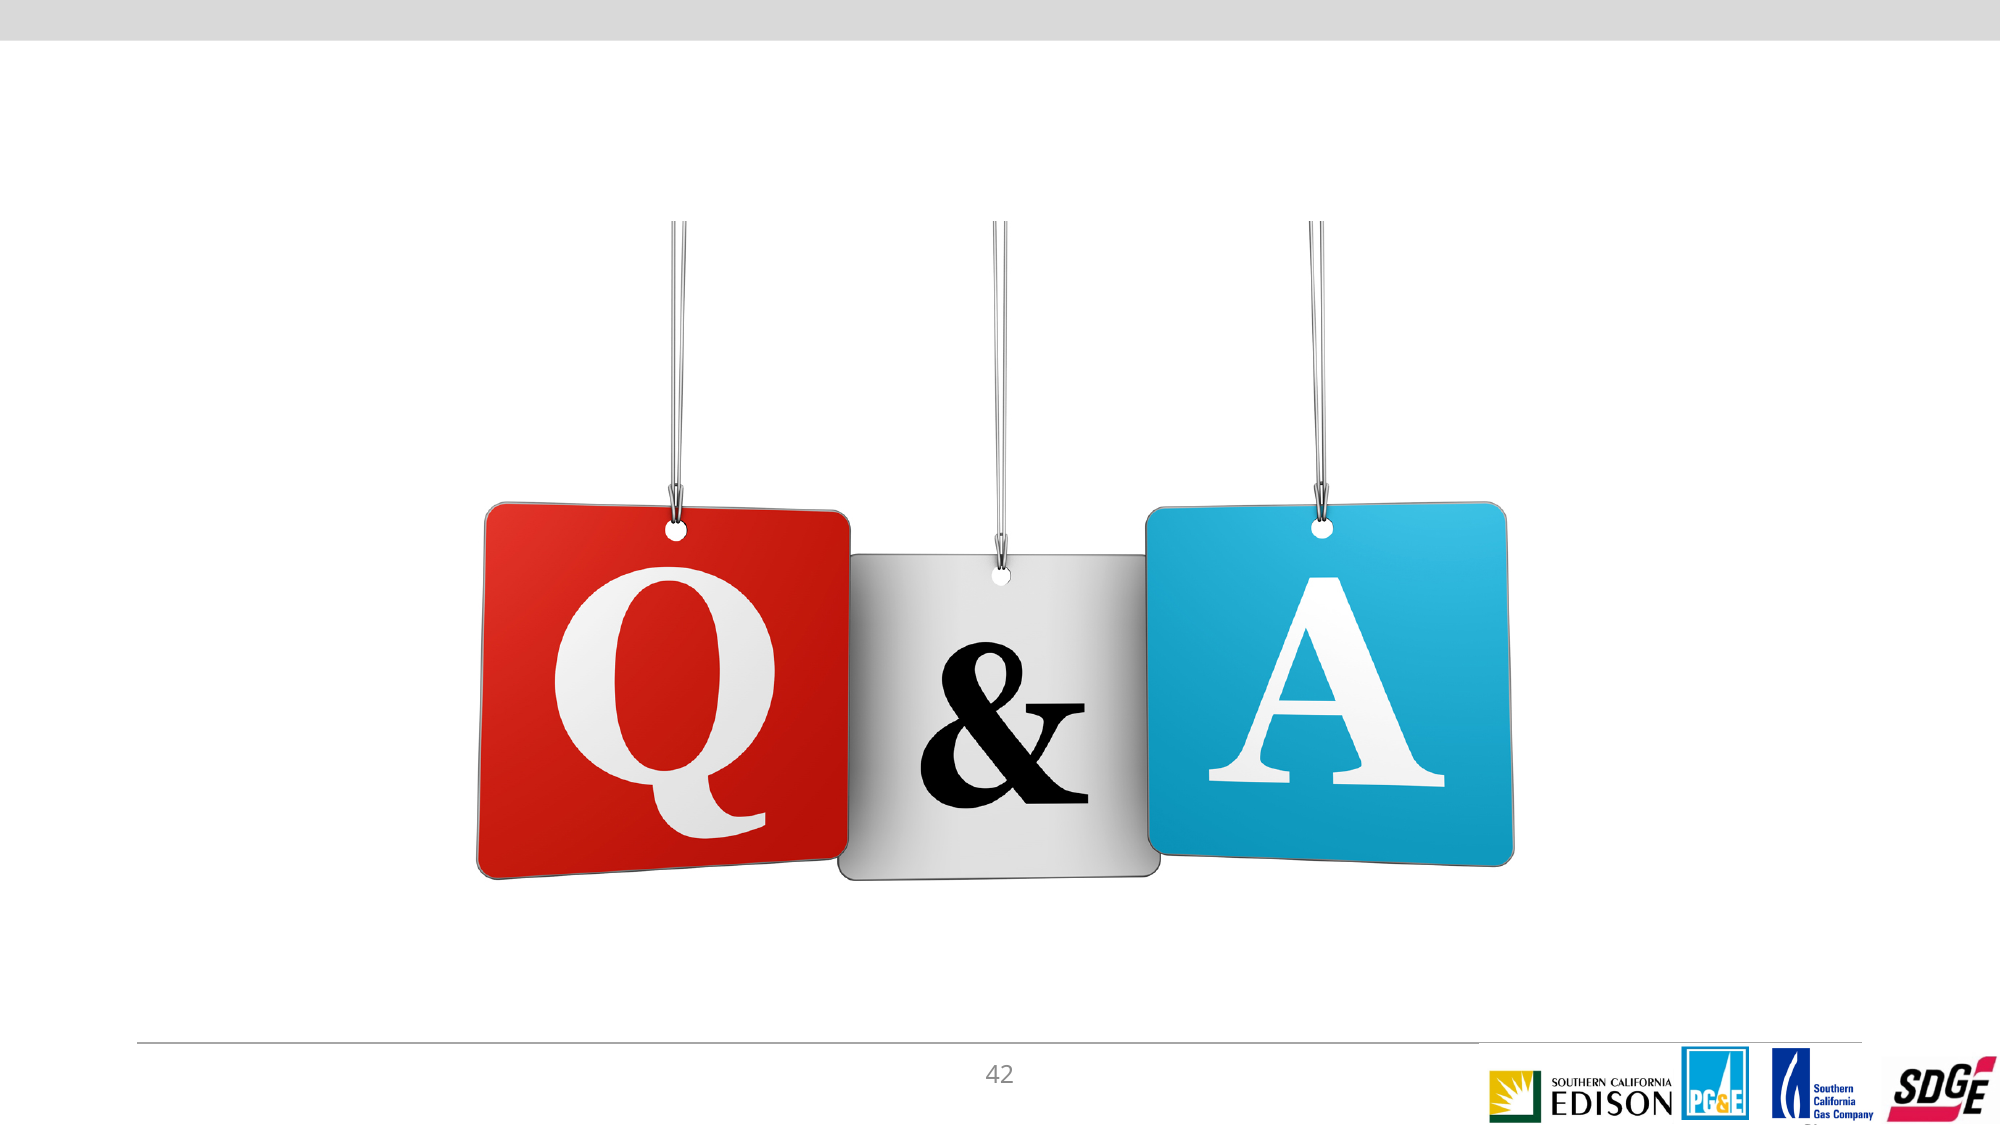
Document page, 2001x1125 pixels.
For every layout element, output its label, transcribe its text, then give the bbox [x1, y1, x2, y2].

slide_number 42 [774, 1045, 1225, 1106]
picture [304, 221, 1696, 970]
picture [1479, 1043, 2000, 1125]
